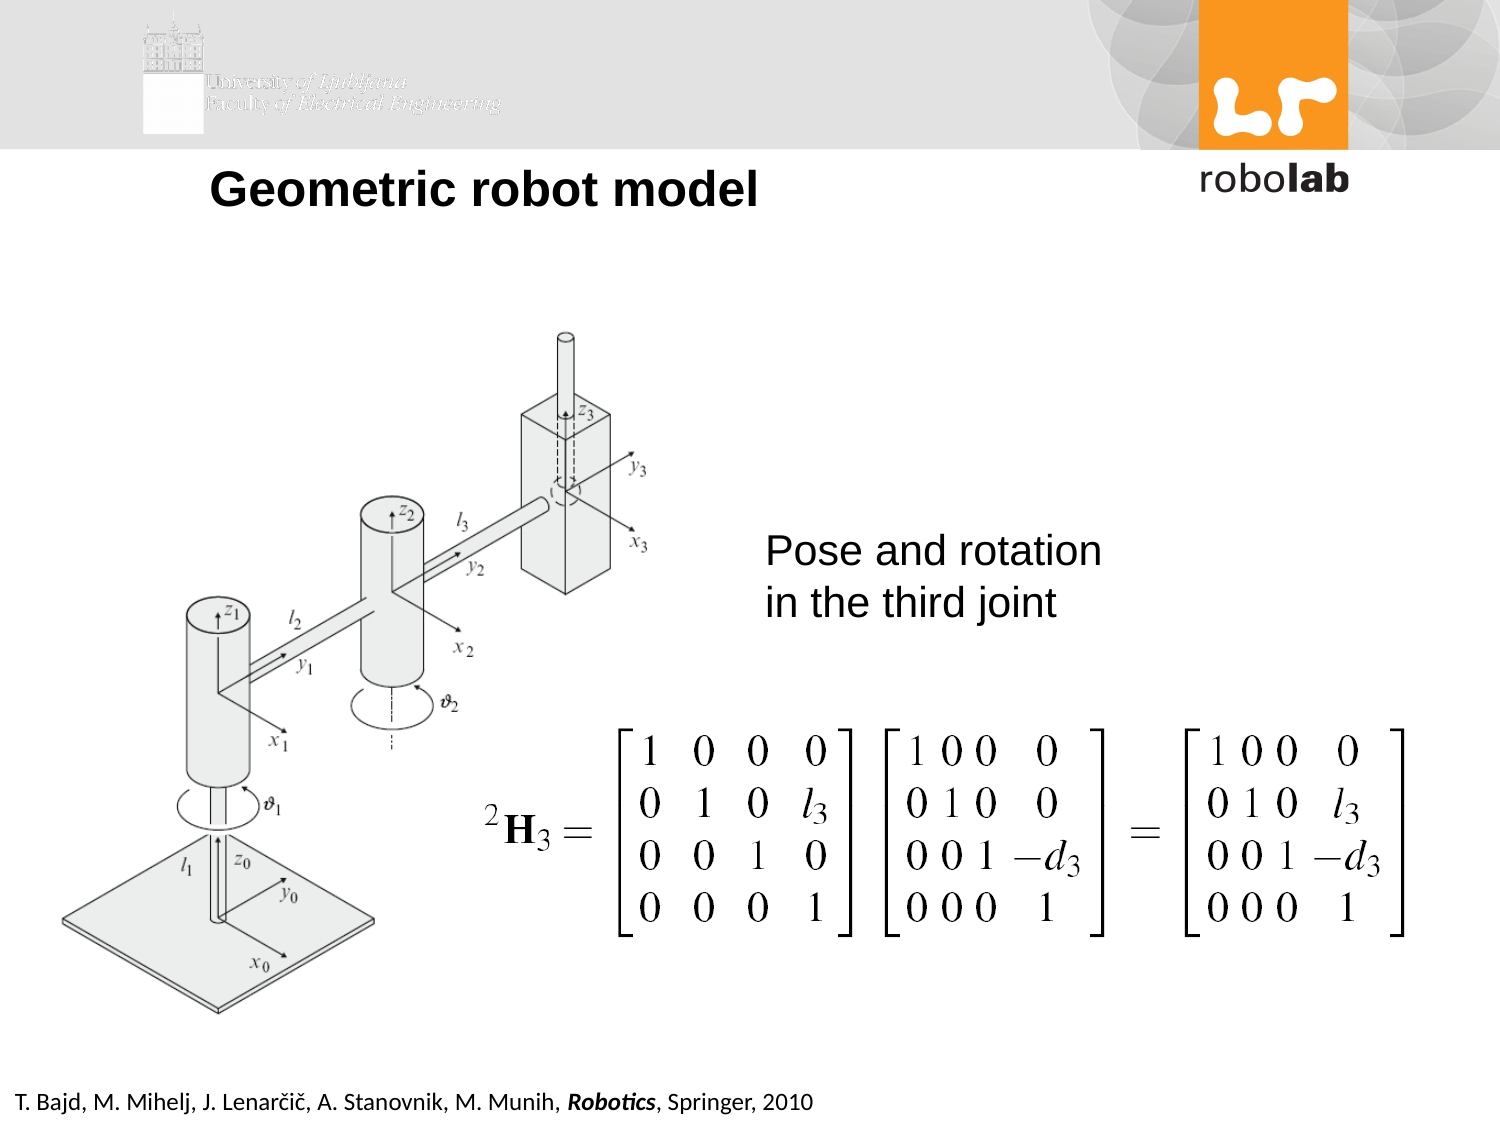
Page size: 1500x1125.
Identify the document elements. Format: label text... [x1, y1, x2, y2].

picture [143, 10, 501, 134]
text_box Pose and rotation in the third joint [749, 515, 1199, 634]
picture [52, 314, 1412, 1022]
text_box Geometric robot model [194, 148, 1062, 224]
picture [998, 0, 1500, 196]
